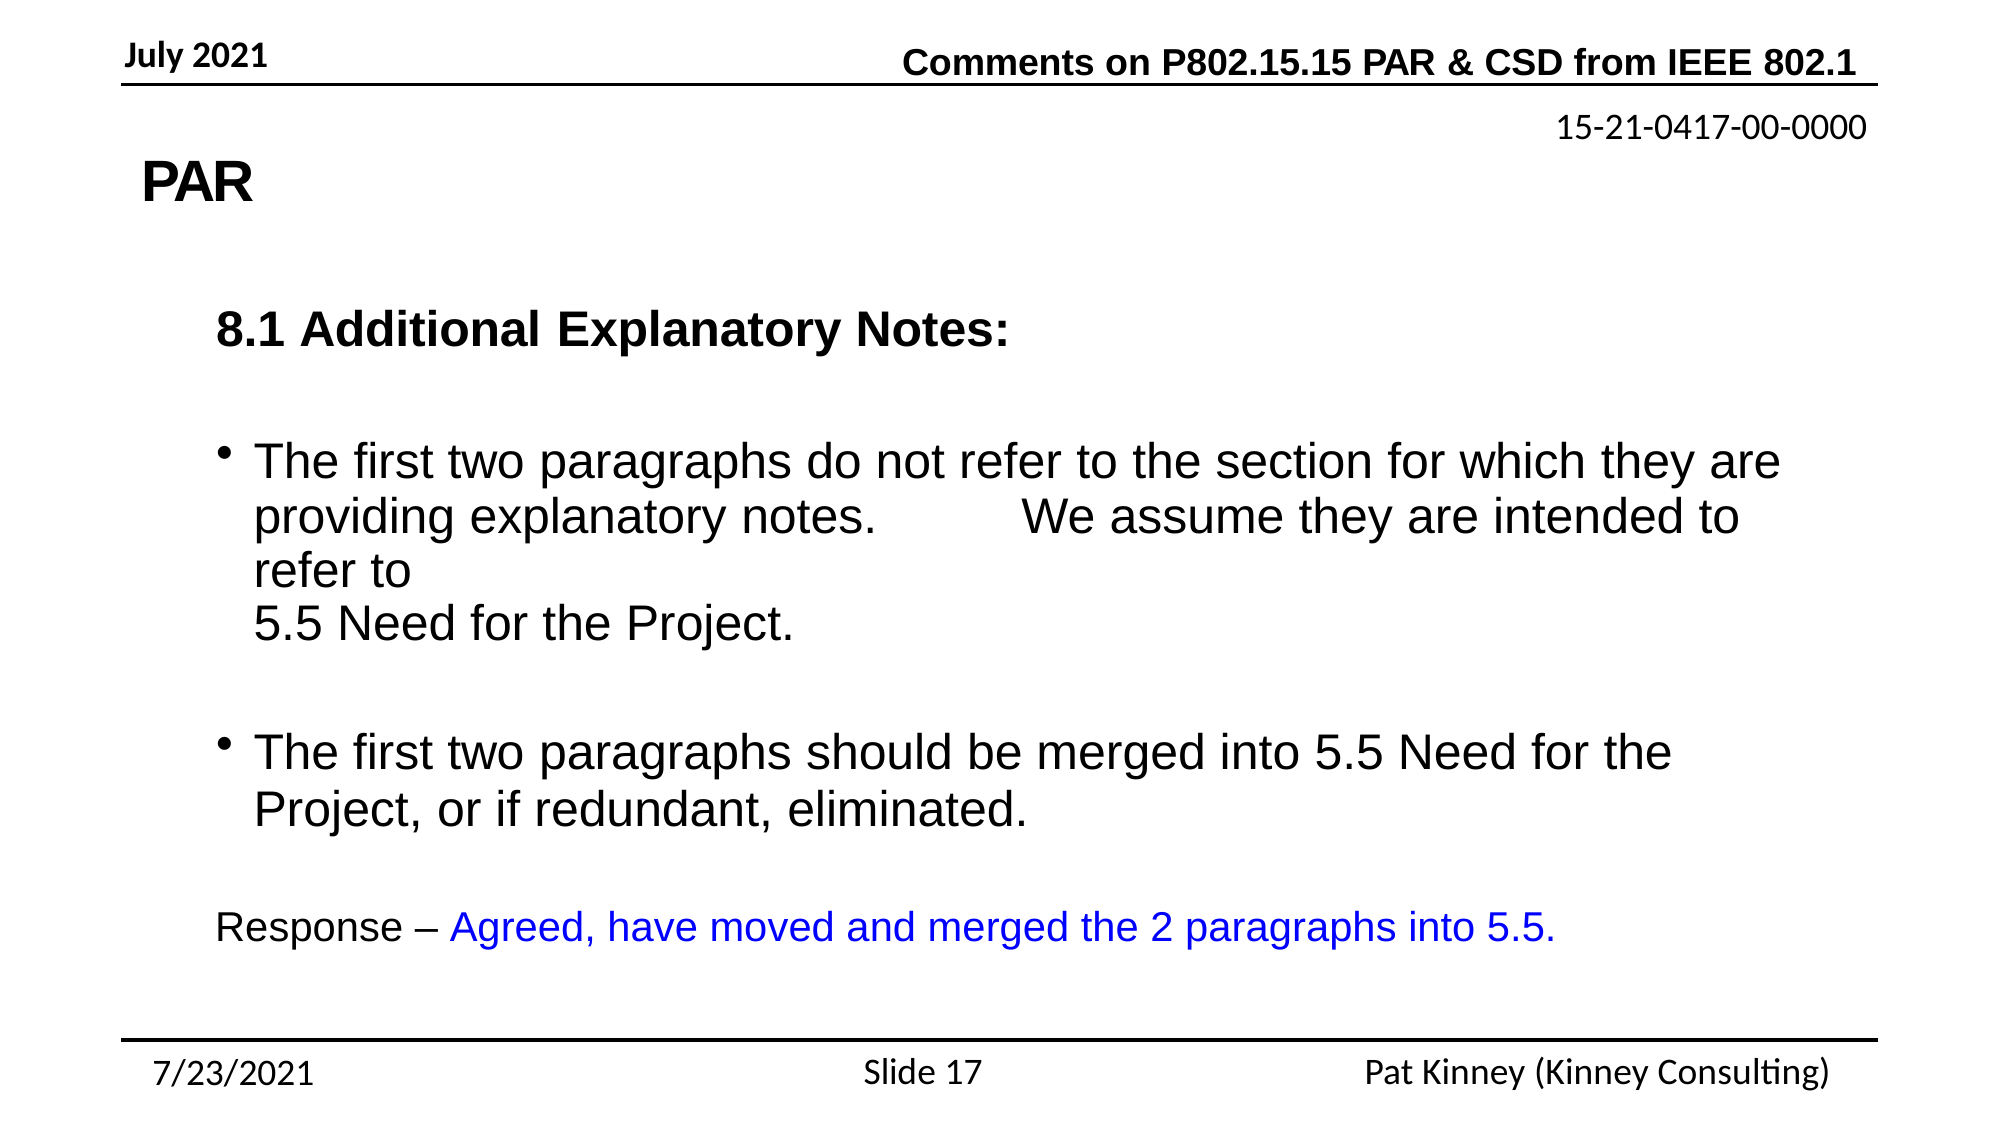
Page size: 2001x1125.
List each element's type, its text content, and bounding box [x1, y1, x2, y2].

text_box Comments on P802.15.15 PAR & CSD from IEEE 802.1 [900, 35, 1865, 83]
text_box PAR 8.1 Additional Explanatory Notes: The first two paragraphs do not refer to the section for which they are providing explanatory notes. We assume they are intended to refer to 5.5 Need for the Project. The first two paragraphs should be merged into 5.5 Need for the Project, or if redundant, eliminated. Response – Agreed, have moved and merged the 2 paragraphs into 5.5. [138, 141, 1800, 1064]
footer 7/23/2021 [150, 1055, 318, 1125]
slide_number Slide 17 [861, 1064, 993, 1125]
text_box July 2021 [122, 28, 271, 76]
slide_number Pat Kinney (Kinney Consulting) [1362, 1054, 1865, 1125]
